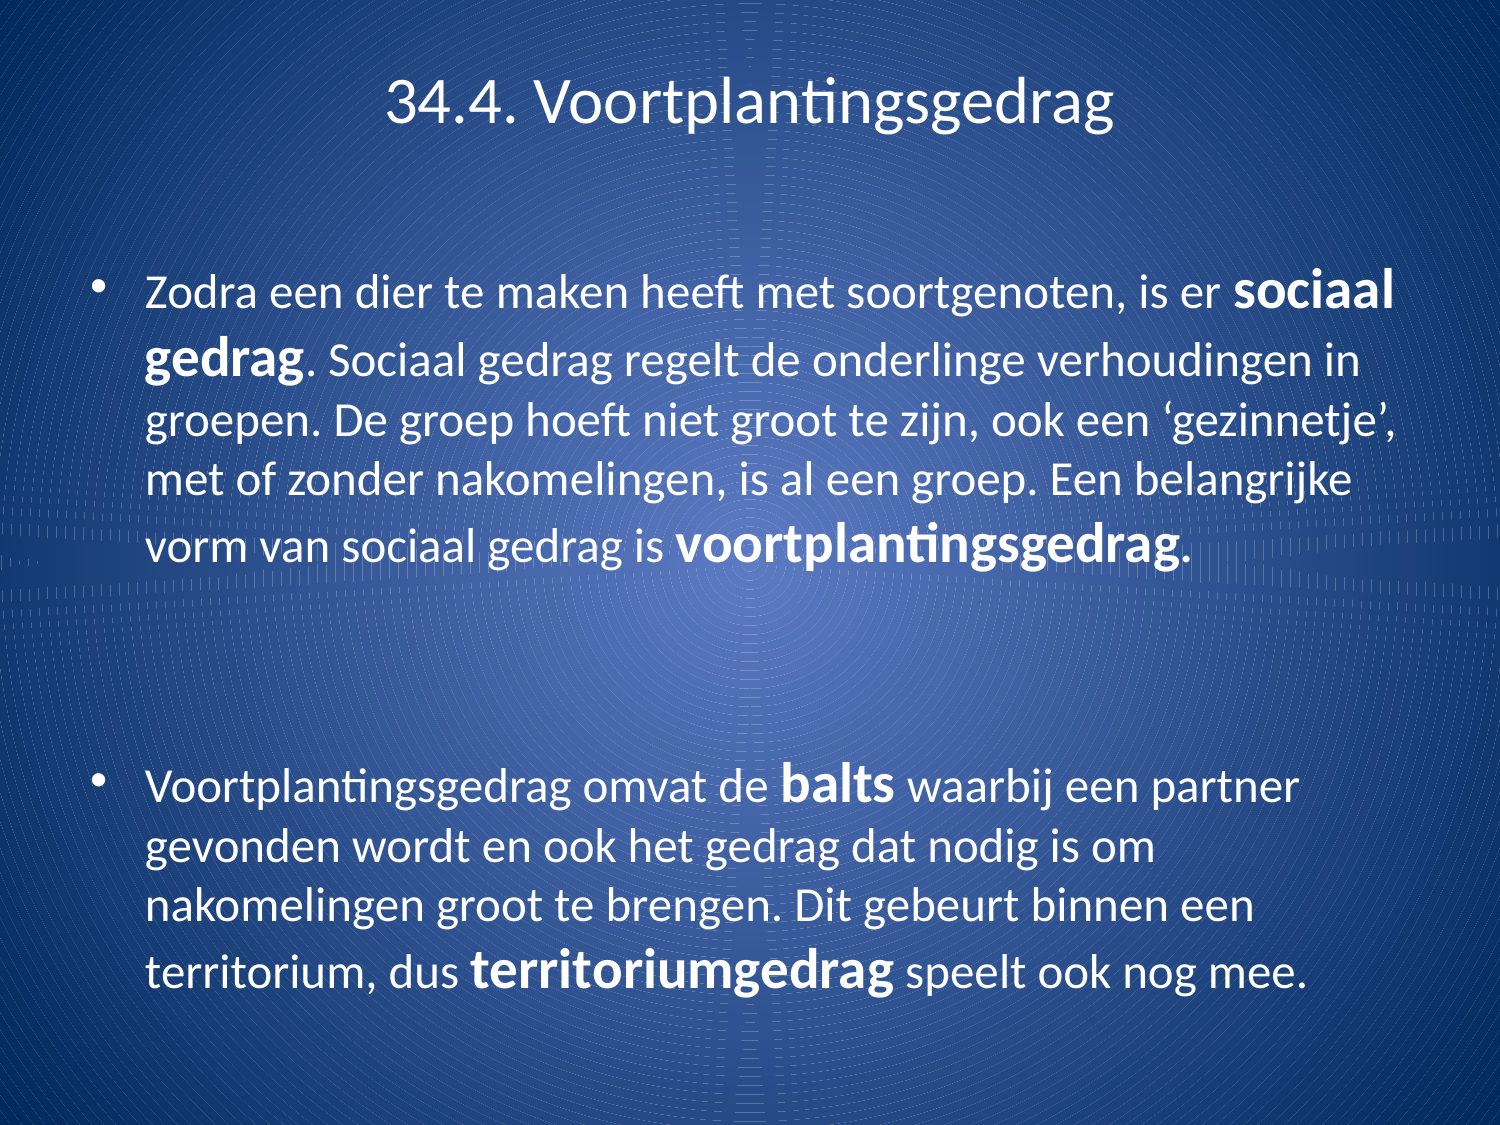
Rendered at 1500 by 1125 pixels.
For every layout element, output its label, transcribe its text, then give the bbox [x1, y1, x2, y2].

list Zodra een dier te maken heeft met soortgenoten, is er sociaal gedrag. Sociaal gedrag regelt de onderlinge verhoudingen in groepen. De groep hoeft niet groot te zijn, ook een ‘gezinnetje’, met of zonder nakomelingen, is al een groep. Een belangrijke vorm van sociaal gedrag is voortplantingsgedrag. Voortplantingsgedrag omvat de balts waarbij een partner gevonden wordt en ook het gedrag dat nodig is om nakomelingen groot te brengen. Dit gebeurt binnen een territorium, dus territoriumgedrag speelt ook nog mee. [75, 243, 1425, 1035]
title 34.4. Voortplantingsgedrag [75, 45, 1425, 149]
